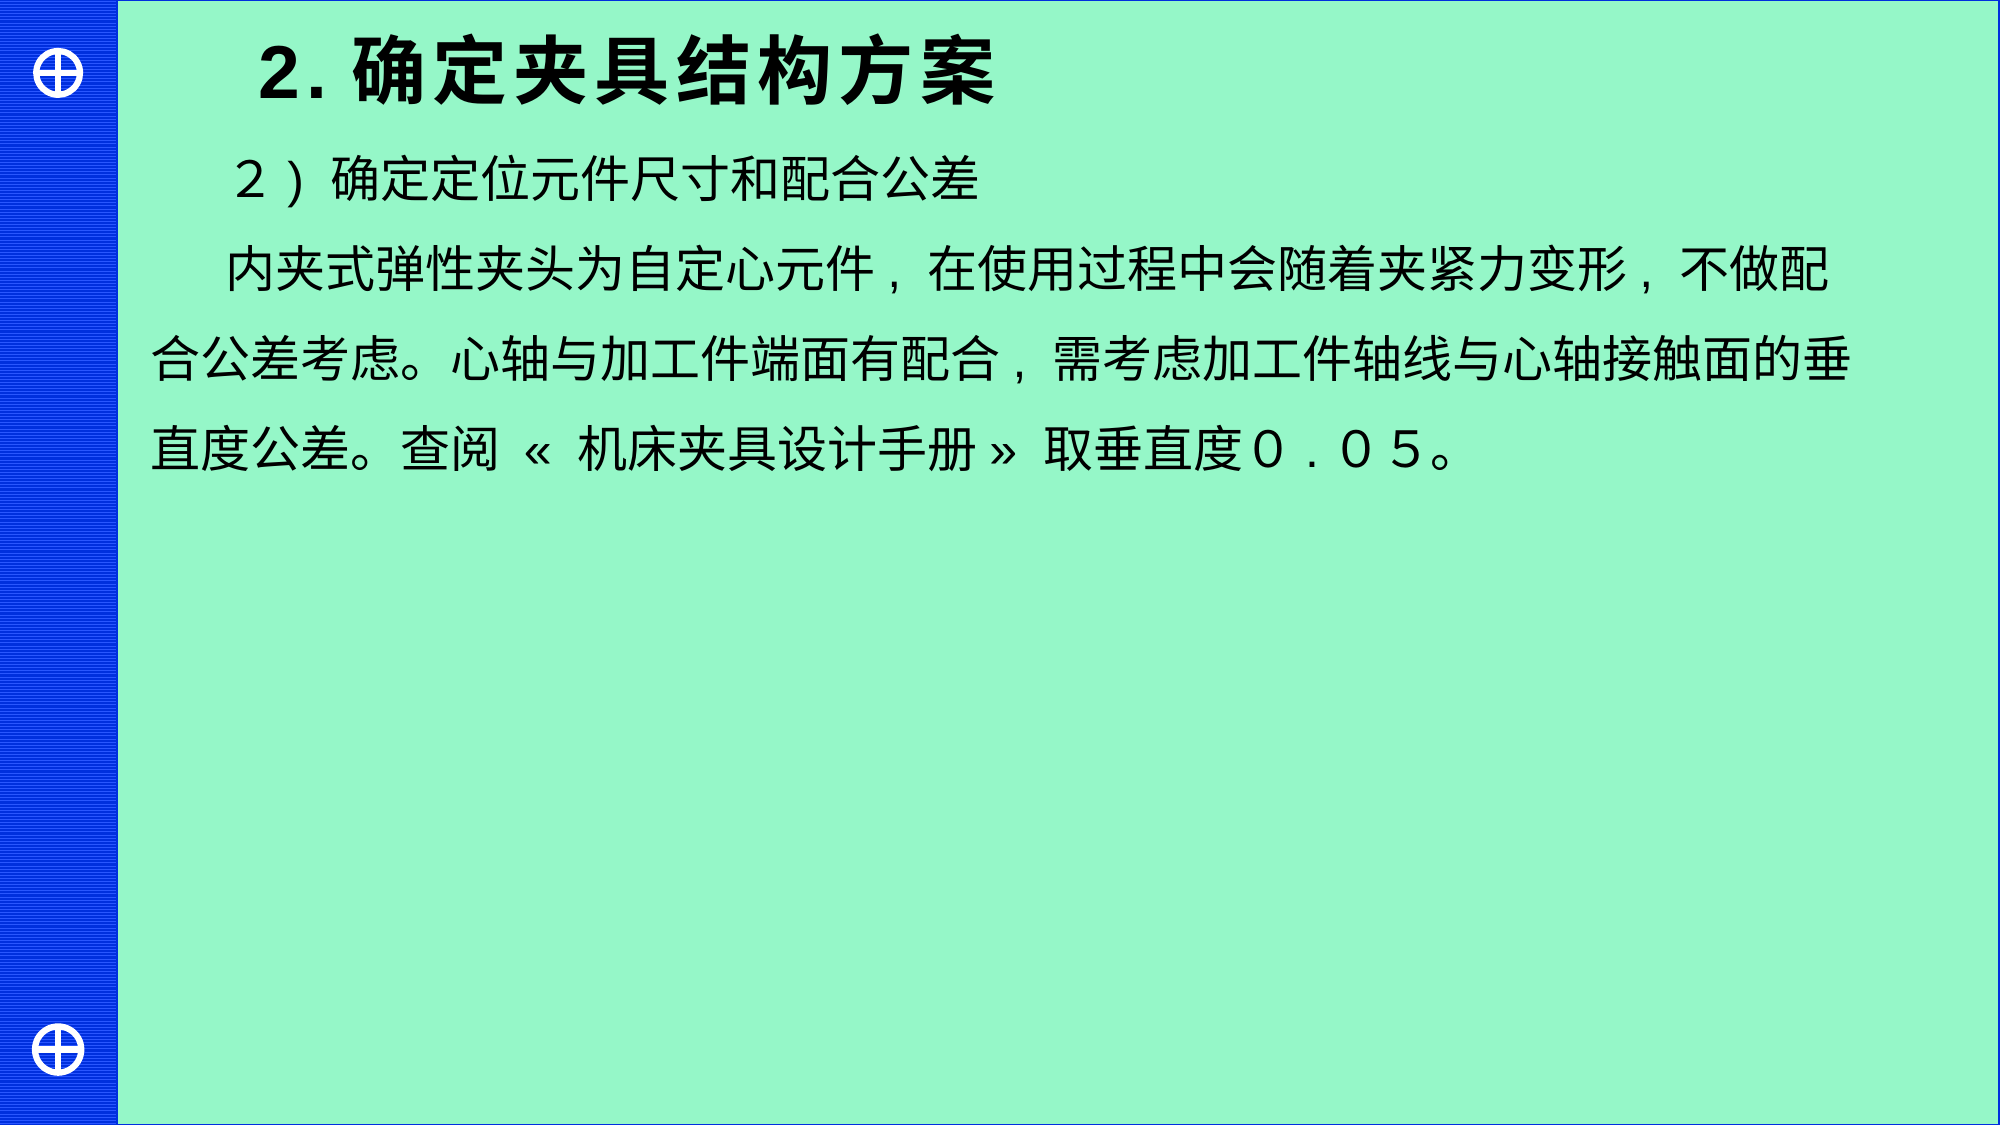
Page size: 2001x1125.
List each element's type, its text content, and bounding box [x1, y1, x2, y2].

text_box ２) 确定定位元件尺寸和配合公差 内夹式弹性夹头为自定心元件, 在使用过程中会随着夹紧力变形, 不做配合公差考虑。心轴与加工件端面有配合, 需考虑加工件轴线与心轴接触面的垂直度公差。查阅 « 机床夹具设计手册» 取垂直度０.０５。 [135, 110, 1869, 485]
text_box 2.确定夹具结构方案 [135, 0, 1423, 110]
